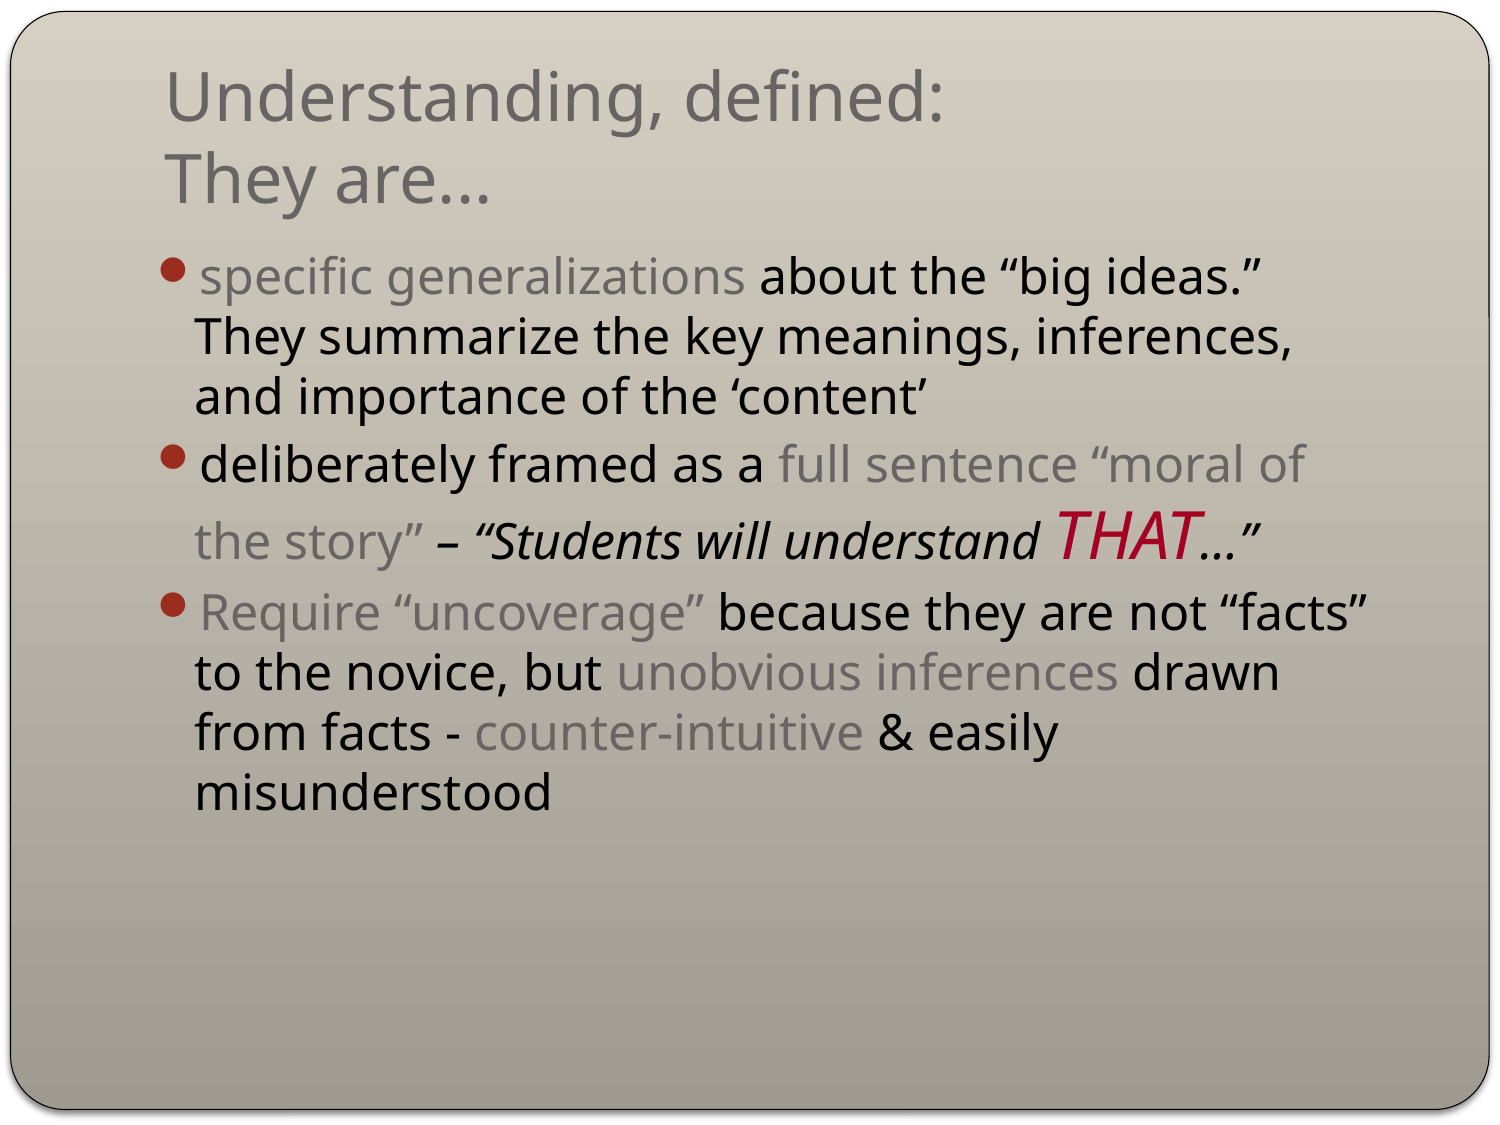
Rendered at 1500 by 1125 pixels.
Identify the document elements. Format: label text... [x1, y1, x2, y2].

list specific generalizations about the “big ideas.” They summarize the key meanings, inferences, and importance of the ‘content’ deliberately framed as a full sentence “moral of the story” – “Students will understand THAT…” Require “uncoverage” because they are not “facts” to the novice, but unobvious inferences drawn from facts - counter-intuitive & easily misunderstood [89, 237, 1400, 927]
title Understanding, defined: They are... [150, 45, 1425, 233]
